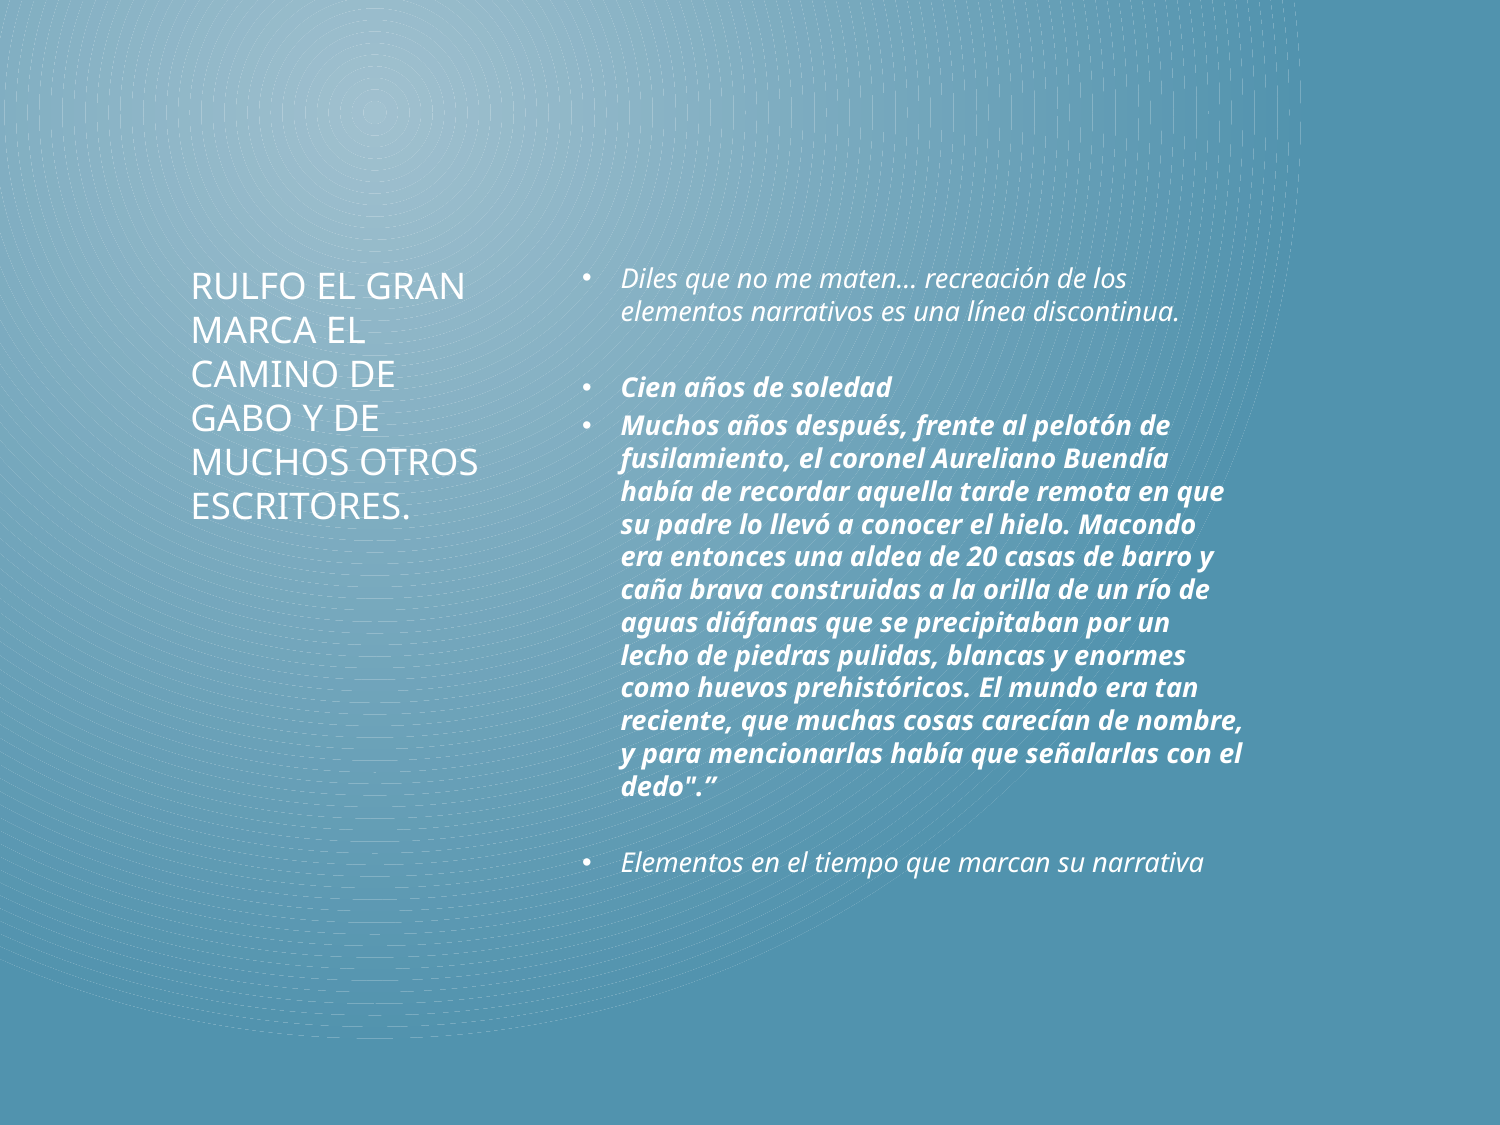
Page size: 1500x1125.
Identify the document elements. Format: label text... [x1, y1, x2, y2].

title Rulfo el gran marca el camino de gabo y de muchos otros escritores. [175, 254, 516, 580]
list Diles que no me maten… recreación de los elementos narrativos es una línea discontinua. Cien años de soledad Muchos años después, frente al pelotón de fusilamiento, el coronel Aureliano Buendía había de recordar aquella tarde remota en que su padre lo llevó a conocer el hielo. Macondo era entonces una aldea de 20 casas de barro y caña brava construidas a la orilla de un río de aguas diáfanas que se precipitaban por un lecho de piedras pulidas, blancas y enormes como huevos prehistóricos. El mundo era tan reciente, que muchas cosas carecían de nombre, y para mencionarlas había que señalarlas con el dedo".” Elementos en el tiempo que marcan su narrativa [566, 253, 1260, 891]
